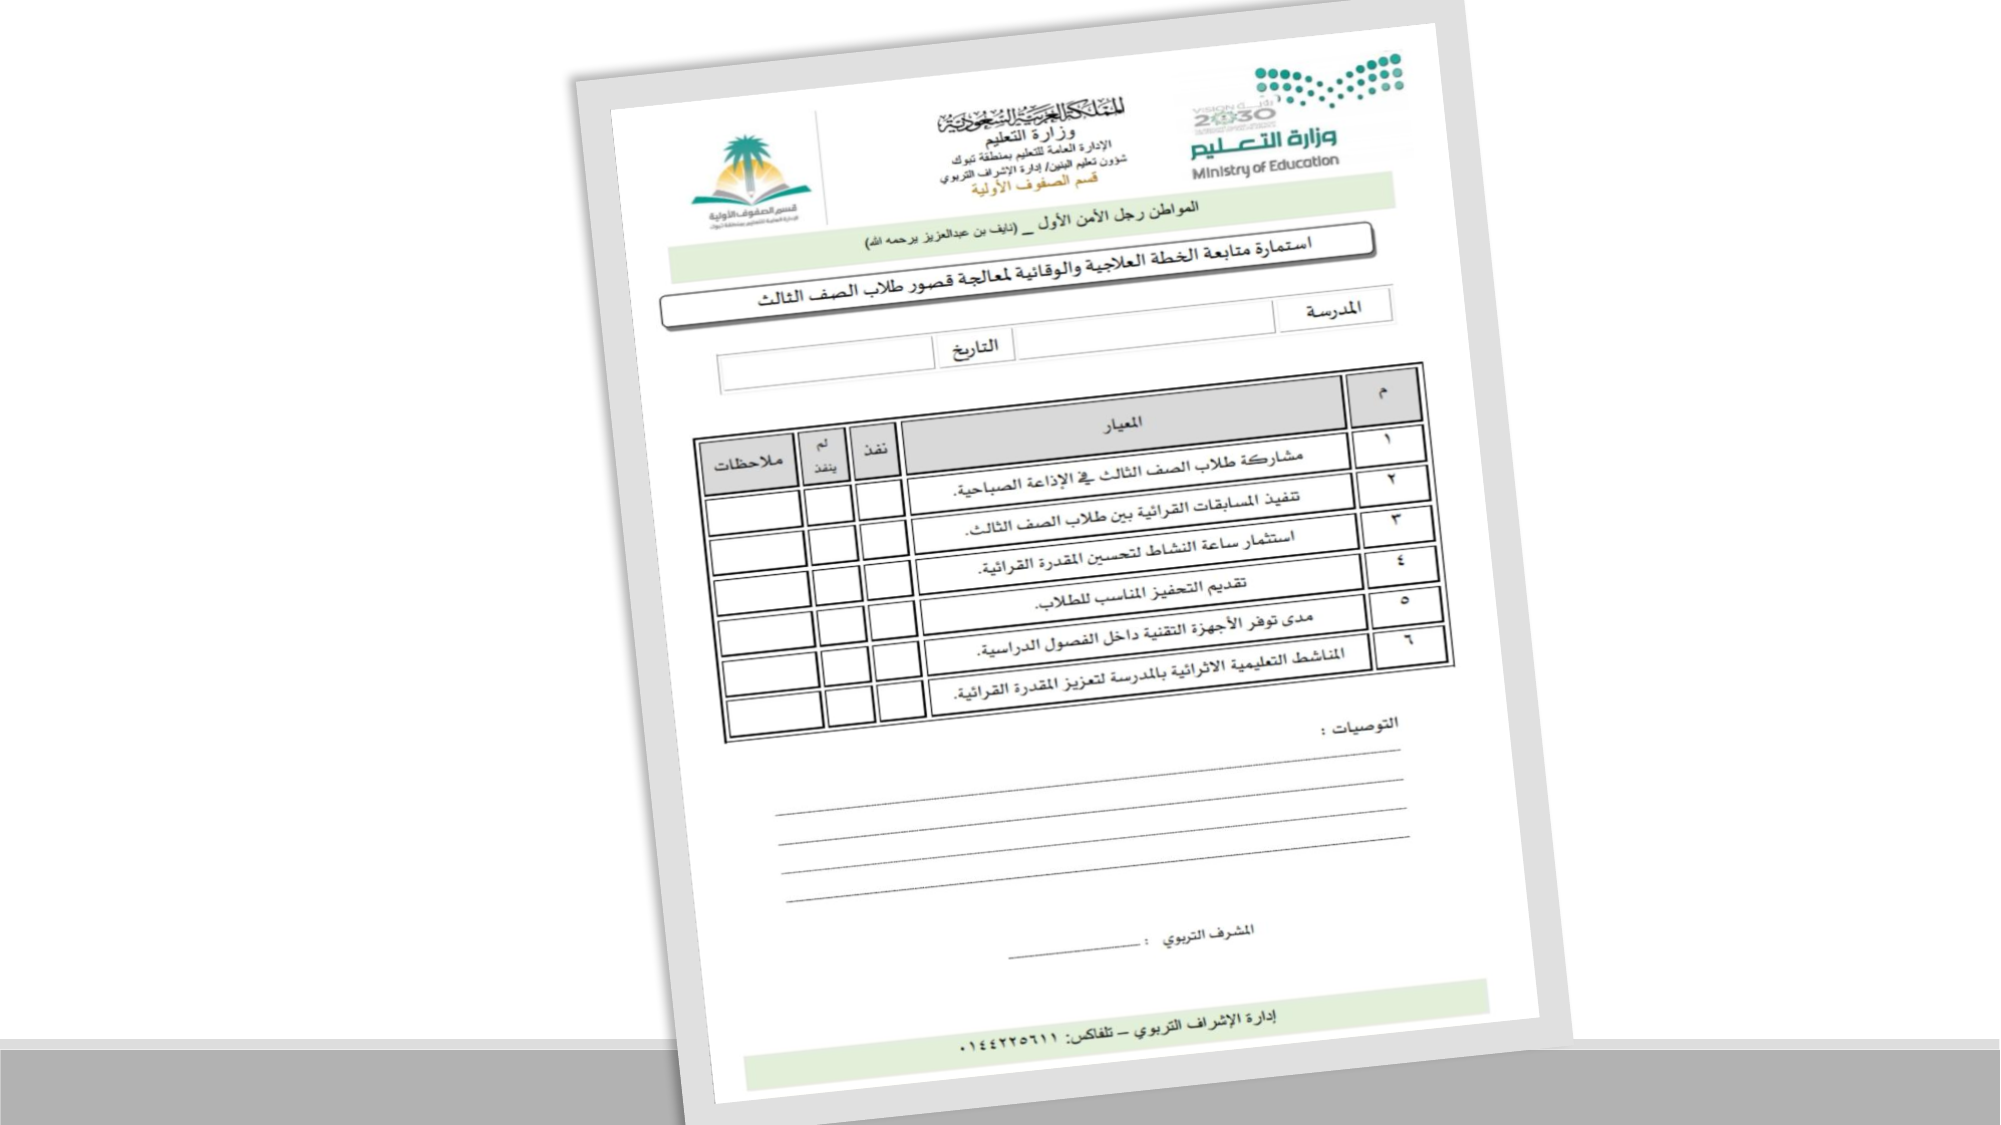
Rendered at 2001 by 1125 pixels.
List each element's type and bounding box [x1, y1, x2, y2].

picture [611, 24, 1539, 1103]
